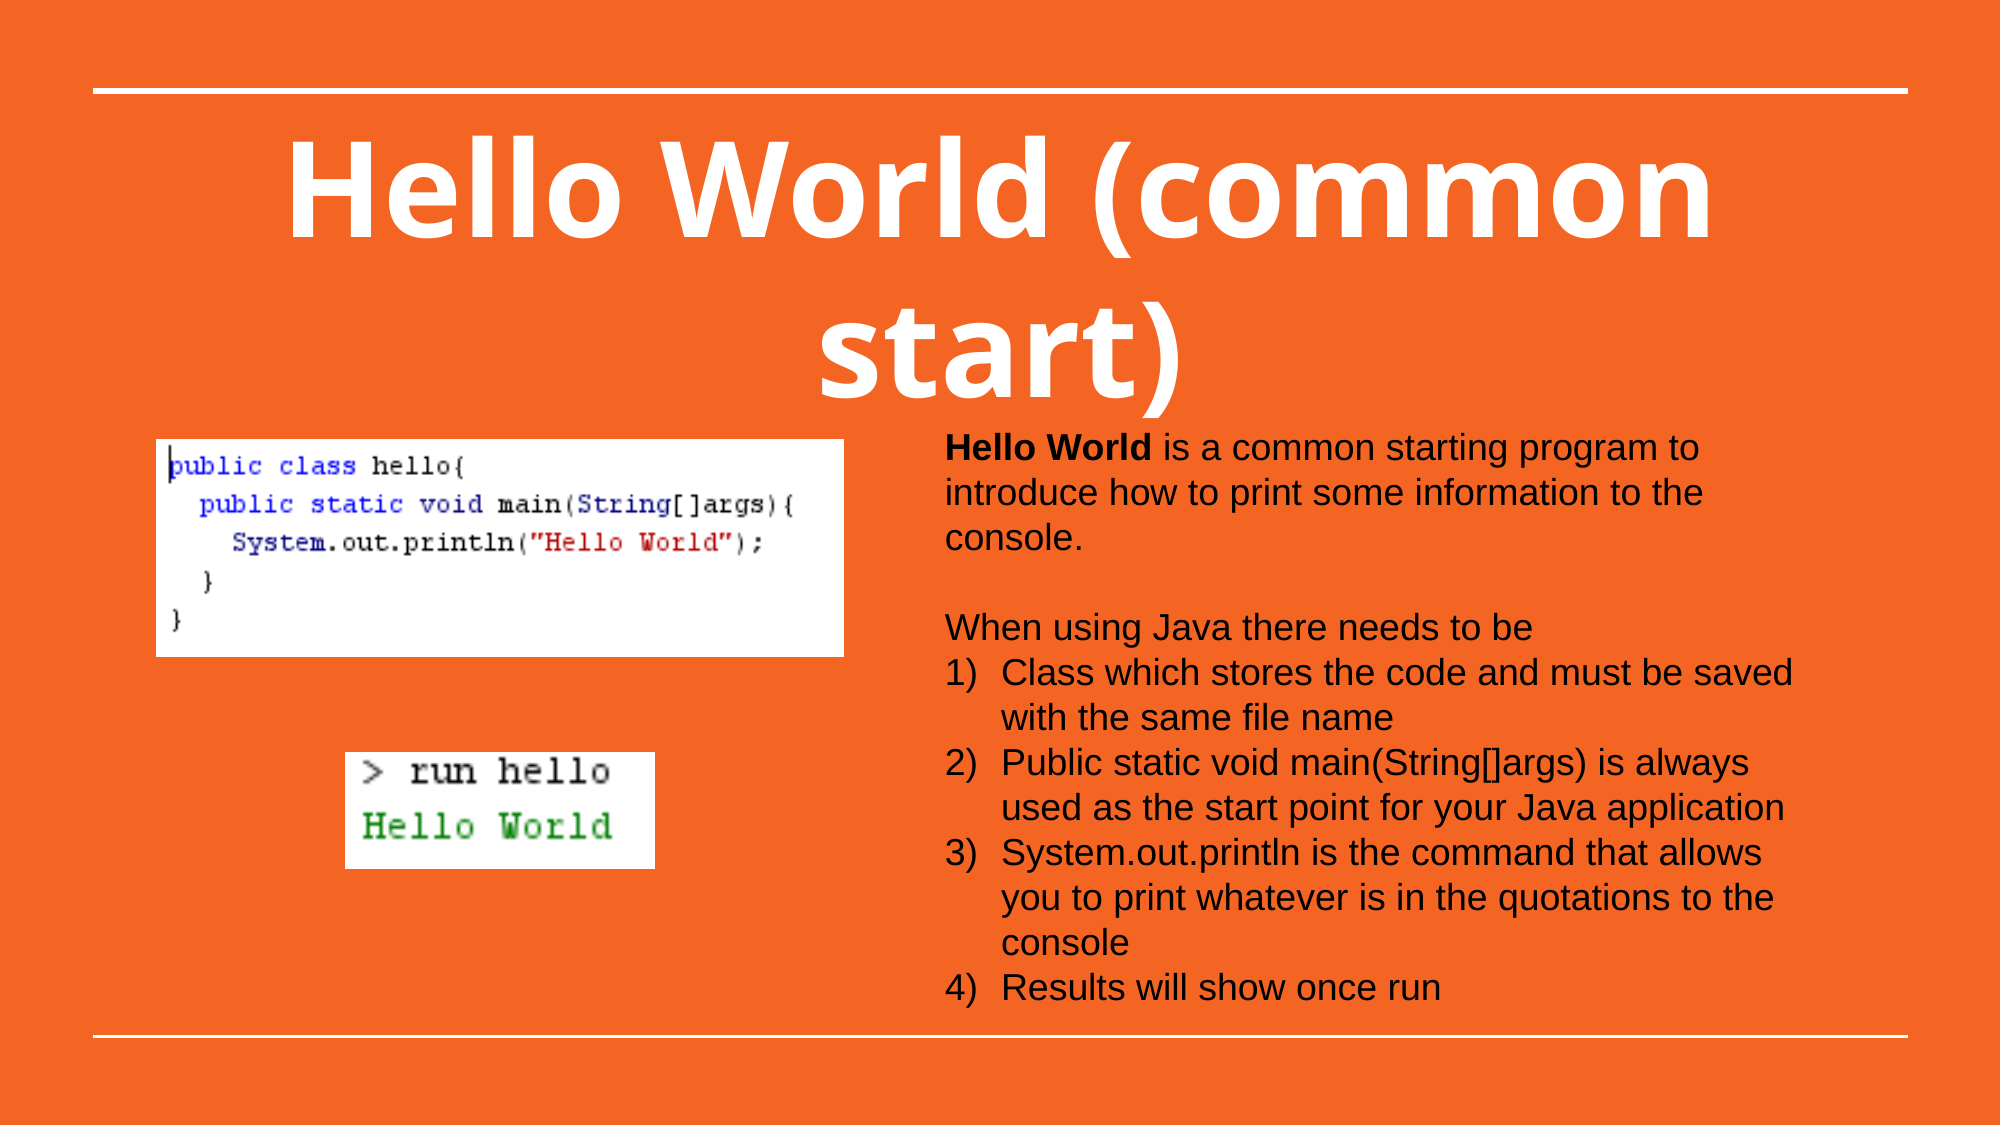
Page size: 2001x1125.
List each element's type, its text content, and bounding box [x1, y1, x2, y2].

picture [345, 752, 655, 869]
title Hello World (common start) [92, 95, 1908, 433]
text_box Hello World is a common starting program to introduce how to print some information to the console. When using Java there needs to be Class which stores the code and must be saved with the same file name Public static void main(String[]args) is always used as the start point for your Java application System.out.println is the command that allows you to print whatever is in the quotations to the console Results will show once run [930, 415, 1844, 1016]
picture [156, 438, 844, 657]
